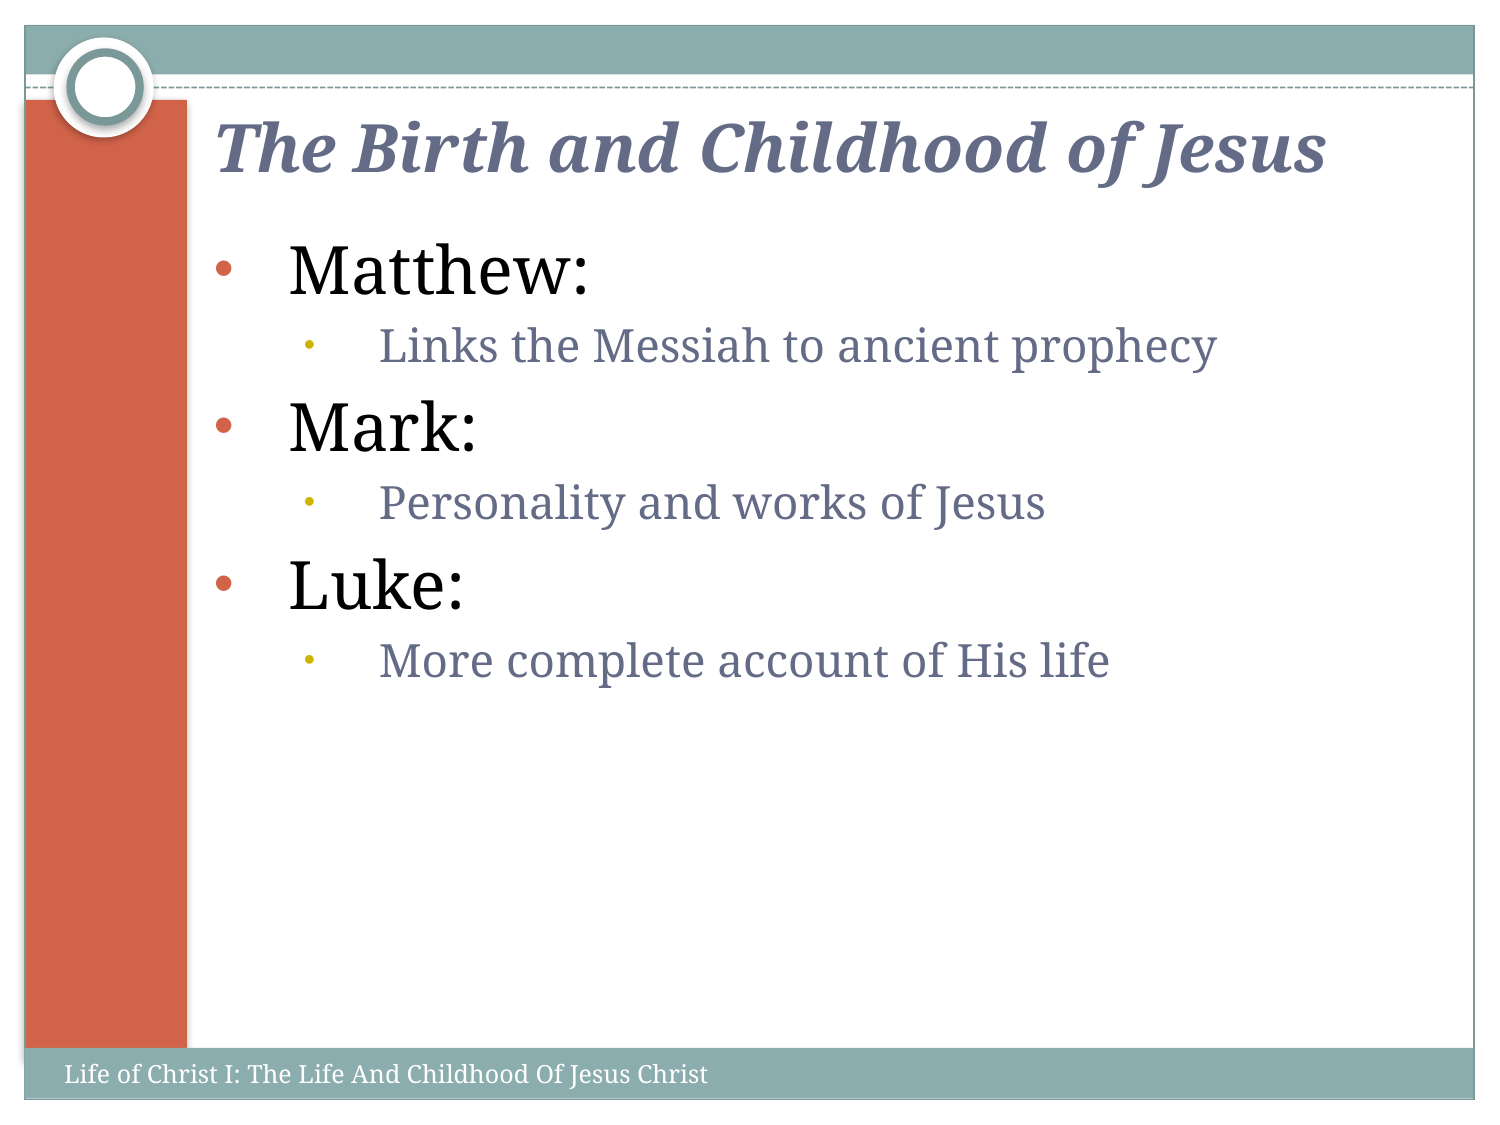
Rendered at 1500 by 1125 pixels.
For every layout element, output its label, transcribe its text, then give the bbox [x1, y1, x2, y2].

footer Life of Christ I: The Life And Childhood Of Jesus Christ [49, 1051, 949, 1112]
title The Birth and Childhood of Jesus [198, 98, 1472, 299]
text_box Matthew: Links the Messiah to ancient prophecy Mark: Personality and works of Jesus Luke: More complete account of His life [198, 220, 1455, 1025]
